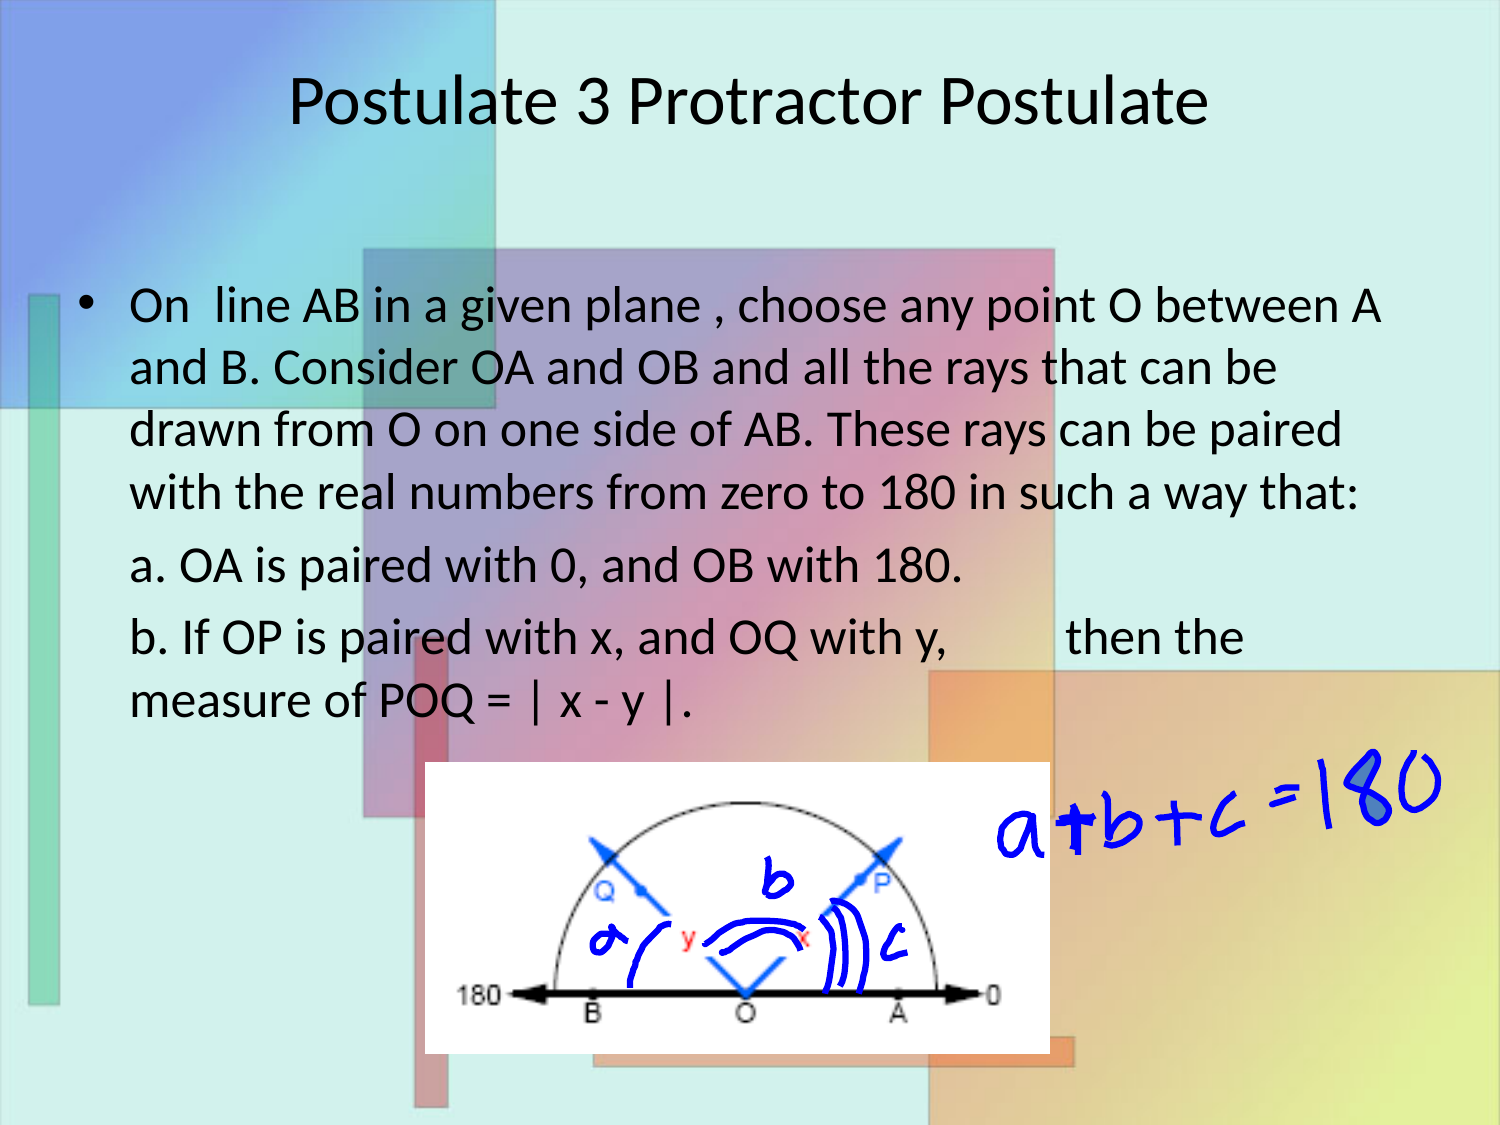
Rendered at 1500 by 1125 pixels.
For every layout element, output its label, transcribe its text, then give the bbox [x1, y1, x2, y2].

list On line AB in a given plane , choose any point O between A and B. Consider OA and OB and all the rays that can be drawn from O on one side of AB. These rays can be paired with the real numbers from zero to 180 in such a way that: a. OA is paired with 0, and OB with 180. b. If OP is paired with x, and OQ with y, then the measure of POQ = | x - y |. [62, 262, 1413, 738]
text_box [1344, 749, 1392, 826]
text_box [1071, 803, 1076, 850]
title Postulate 3 Protractor Postulate [75, 45, 1425, 233]
text_box [1075, 819, 1079, 855]
text_box [1156, 815, 1175, 820]
picture [0, 0, 1500, 1125]
text_box [1274, 786, 1300, 792]
text_box [1079, 819, 1094, 824]
text_box [1400, 750, 1439, 811]
text_box [1059, 816, 1071, 821]
text_box [1055, 820, 1072, 824]
text_box [1319, 759, 1331, 829]
text_box [1271, 796, 1296, 806]
text_box [1212, 792, 1246, 835]
text_box [1074, 806, 1079, 816]
text_box [1172, 800, 1179, 846]
text_box [1074, 814, 1096, 819]
text_box [1177, 814, 1202, 819]
text_box [1102, 792, 1141, 847]
